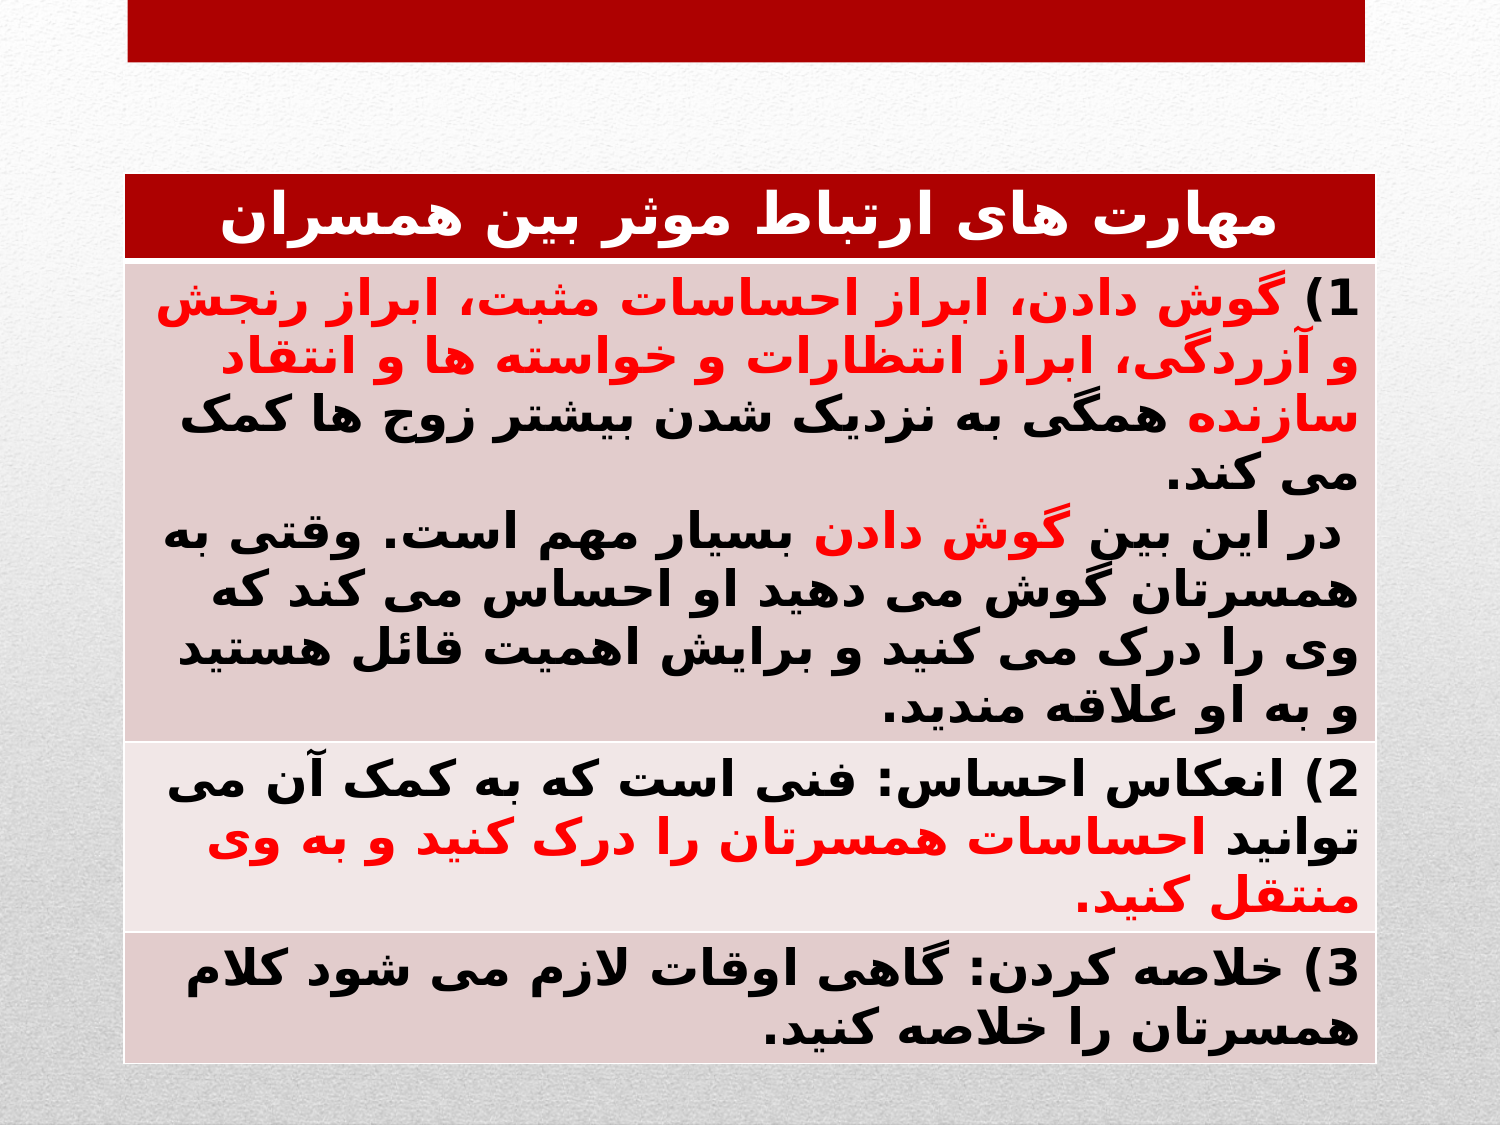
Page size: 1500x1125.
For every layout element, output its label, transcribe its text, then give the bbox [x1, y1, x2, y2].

table_cell 3) خلاصه کردن: گاهی اوقات لازم می شود کلام همسرتان را خلاصه کنید. [125, 933, 1375, 1063]
table_cell 1) گوش دادن، ابراز احساسات مثبت، ابراز رنجش و آزردگی، ابراز انتظارات و خواسته ها و انتقاد سازنده همگی به نزدیک شدن بیشتر زوج ها کمک می کند. در این بین گوش دادن بسیار مهم است. وقتی به همسرتان گوش می دهید او احساس می کند که وی را درک می کنید و برایش اهمیت قائل هستید و به او علاقه مندید. [125, 264, 1375, 741]
table_header مهارت های ارتباط موثر بین همسران [125, 174, 1375, 258]
table_cell 2) انعکاس احساس: فنی است که به کمک آن می توانید احساسات همسرتان را درک کنید و به وی منتقل کنید. [125, 743, 1375, 931]
